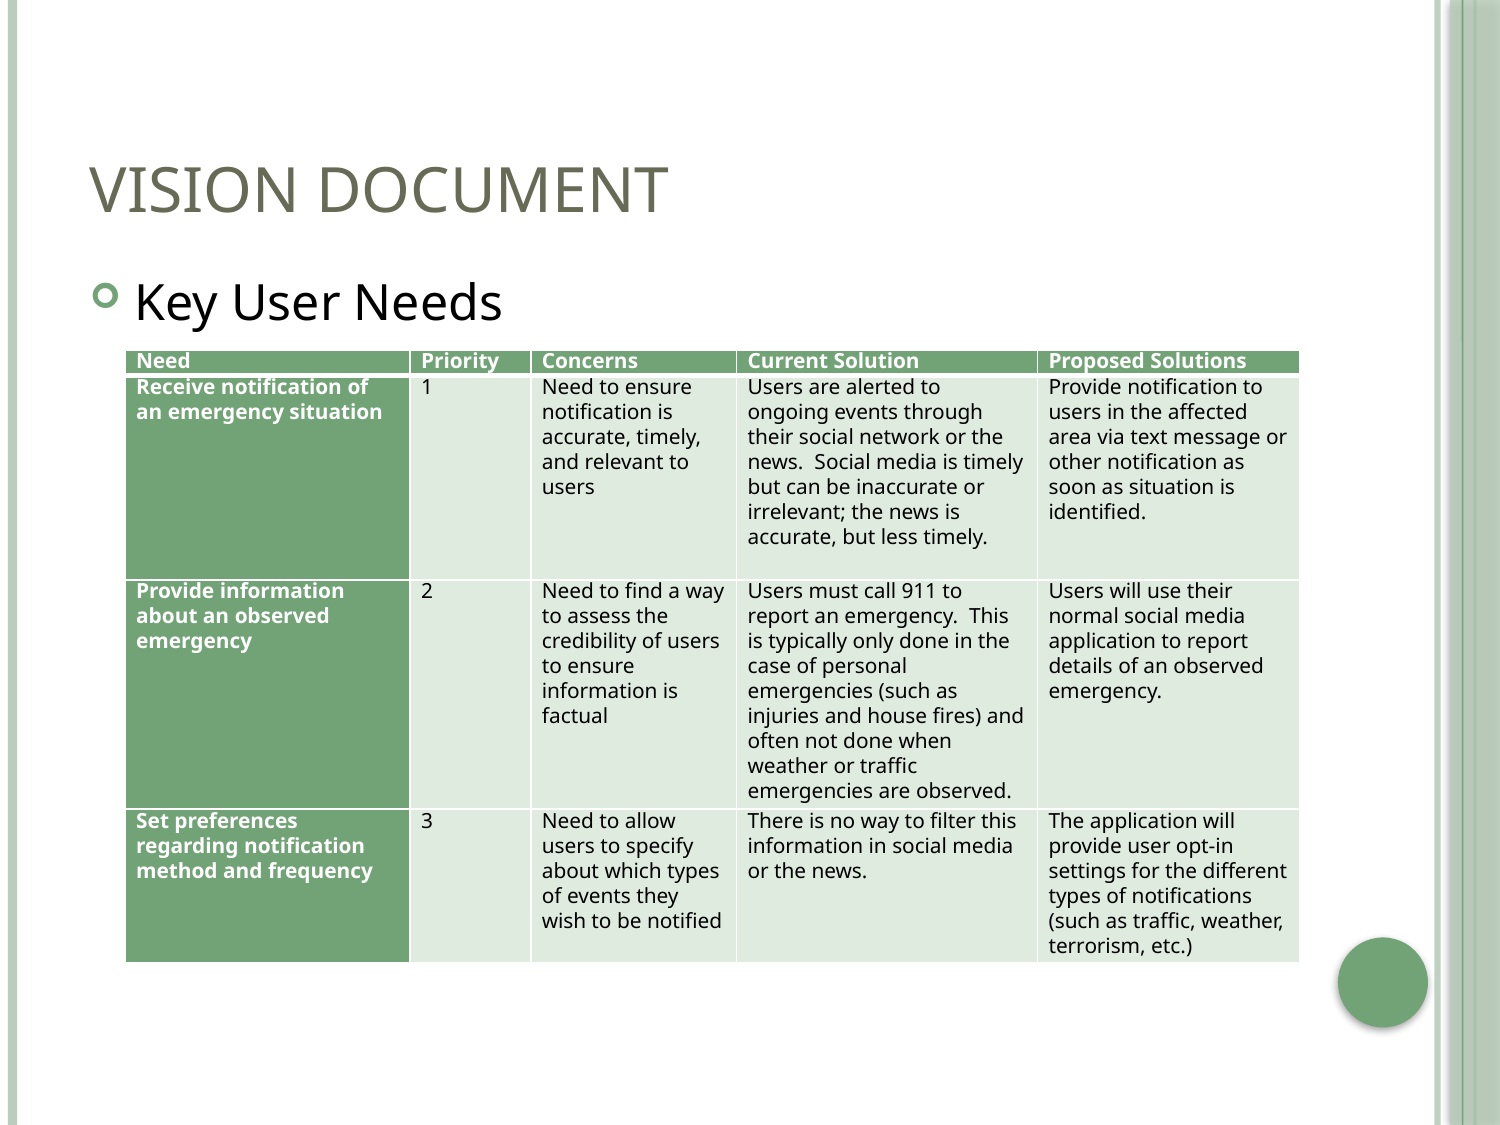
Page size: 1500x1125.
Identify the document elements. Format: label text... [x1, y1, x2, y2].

table_cell Set preferences regarding notification method and frequency [126, 810, 409, 962]
table_header Need [126, 351, 409, 373]
table_header Concerns [532, 351, 736, 373]
table_cell Need to ensure notification is accurate, timely, and relevant to users [532, 378, 736, 579]
table_cell Users are alerted to ongoing events through their social network or the news. Social media is timely but can be inaccurate or irrelevant; the news is accurate, but less timely. [737, 378, 1037, 579]
list Key User Needs [75, 262, 1300, 1062]
title Vision Document [75, 45, 1300, 233]
table_header Priority [411, 351, 530, 373]
table_cell Need to allow users to specify about which types of events they wish to be notified [532, 810, 736, 962]
table_cell 1 [411, 378, 530, 579]
table_cell Users must call 911 to report an emergency. This is typically only done in the case of personal emergencies (such as injuries and house fires) and often not done when weather or traffic emergencies are observed. [737, 581, 1037, 808]
table_header Proposed Solutions [1038, 351, 1299, 373]
table_header Current Solution [737, 351, 1037, 373]
table_cell Receive notification of an emergency situation [126, 378, 409, 579]
table_cell Users will use their normal social media application to report details of an observed emergency. [1038, 581, 1299, 808]
table_cell Provide notification to users in the affected area via text message or other notification as soon as situation is identified. [1038, 378, 1299, 579]
table_cell 3 [411, 810, 530, 962]
table_cell 2 [411, 581, 530, 808]
table_cell The application will provide user opt-in settings for the different types of notifications (such as traffic, weather, terrorism, etc.) [1038, 810, 1299, 962]
table_cell Provide information about an observed emergency [126, 581, 409, 808]
table_cell There is no way to filter this information in social media or the news. [737, 810, 1037, 962]
table_cell Need to find a way to assess the credibility of users to ensure information is factual [532, 581, 736, 808]
